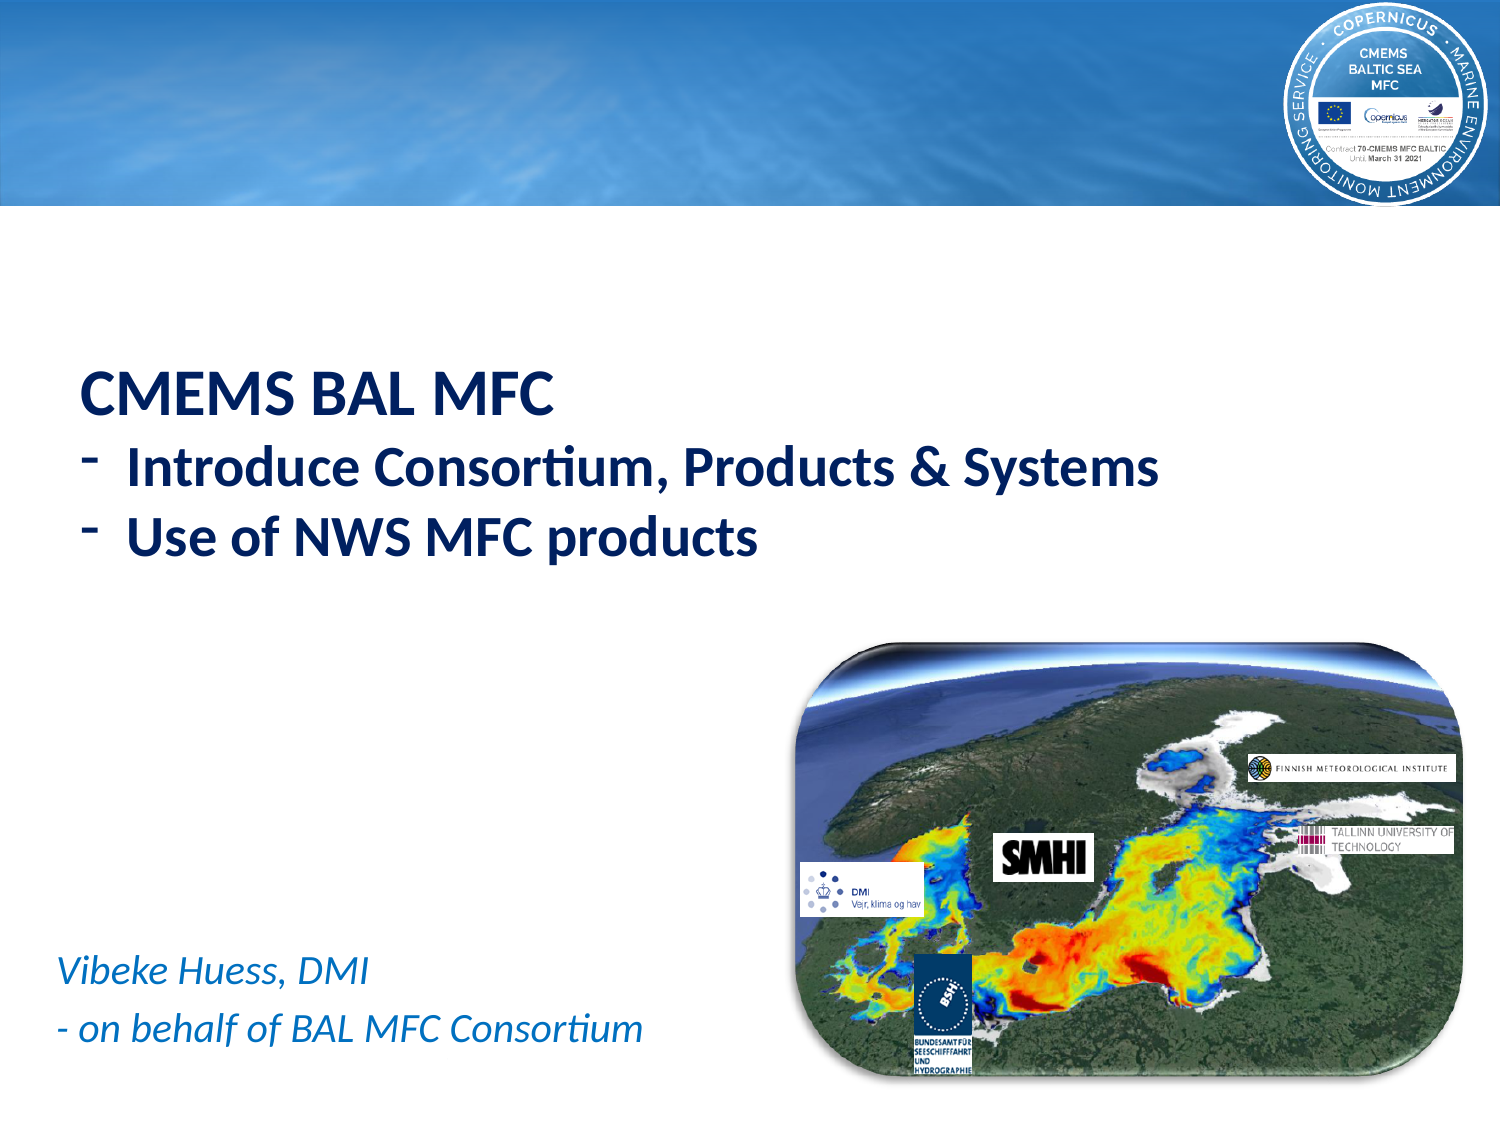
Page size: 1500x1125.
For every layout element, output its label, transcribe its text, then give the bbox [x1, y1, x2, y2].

picture [0, 0, 1500, 1125]
text_box CMEMS BAL MFC Introduce Consortium, Products & Systems Use of NWS MFC products [65, 341, 1353, 576]
list Vibeke Huess, DMI - on behalf of BAL MFC Consortium [41, 338, 1306, 1074]
